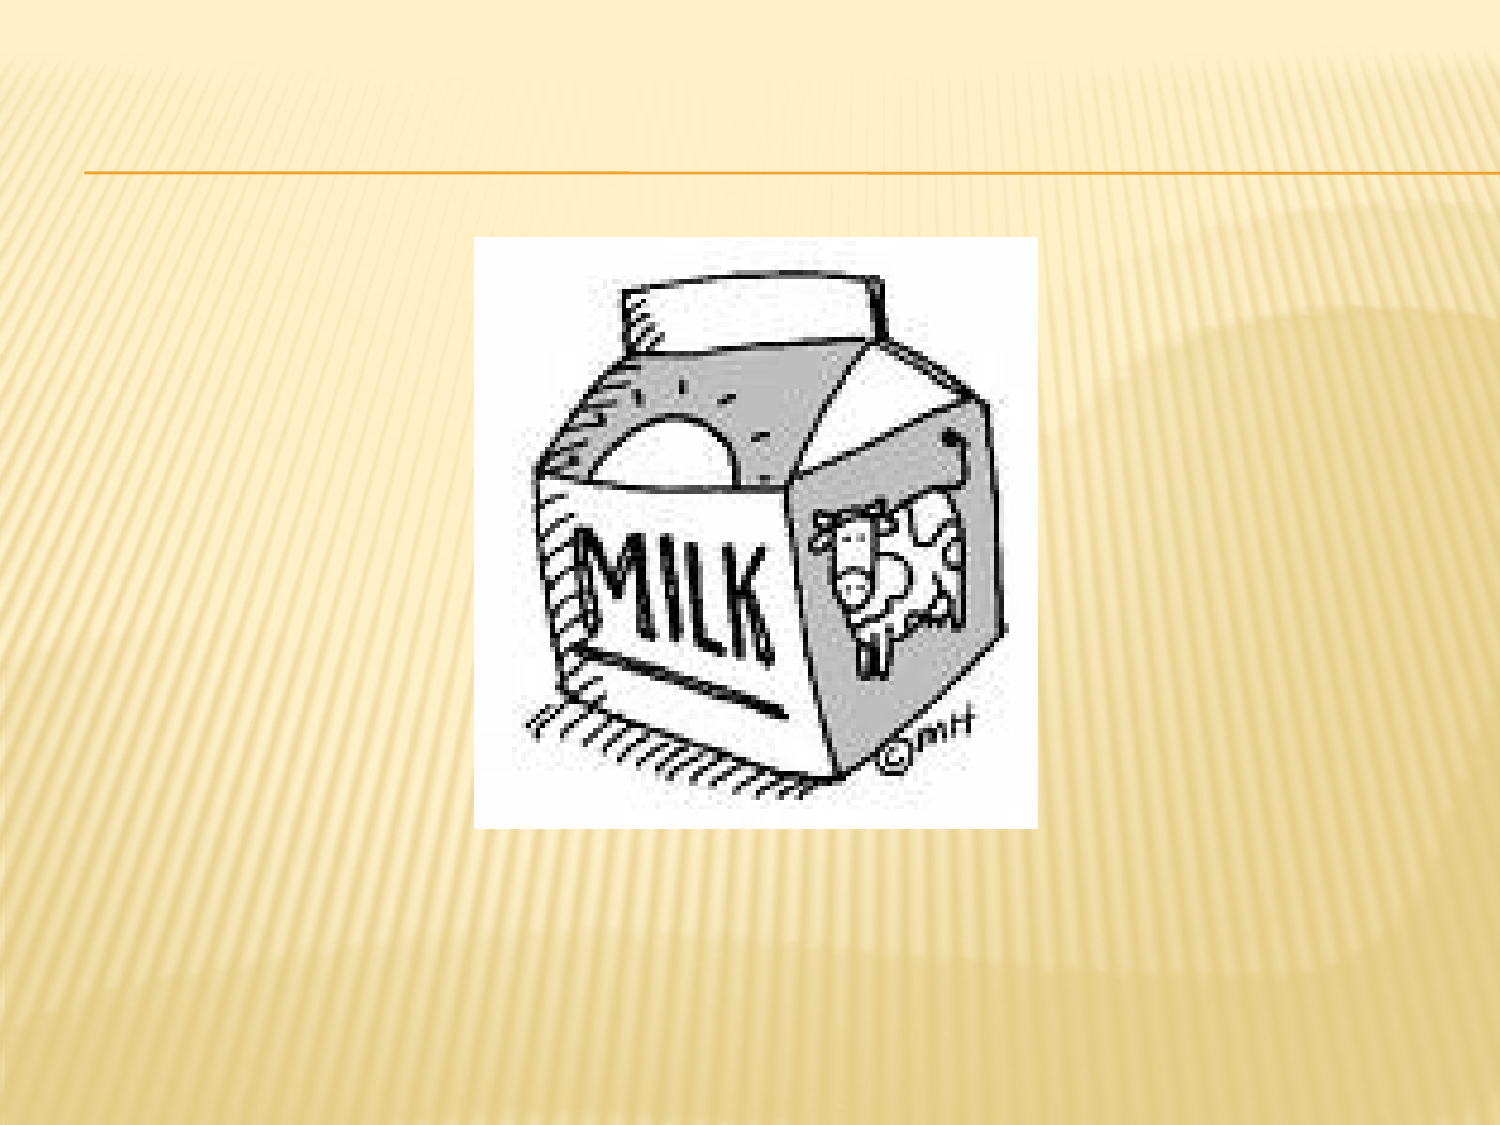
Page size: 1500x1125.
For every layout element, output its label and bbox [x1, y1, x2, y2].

list [474, 237, 1038, 829]
